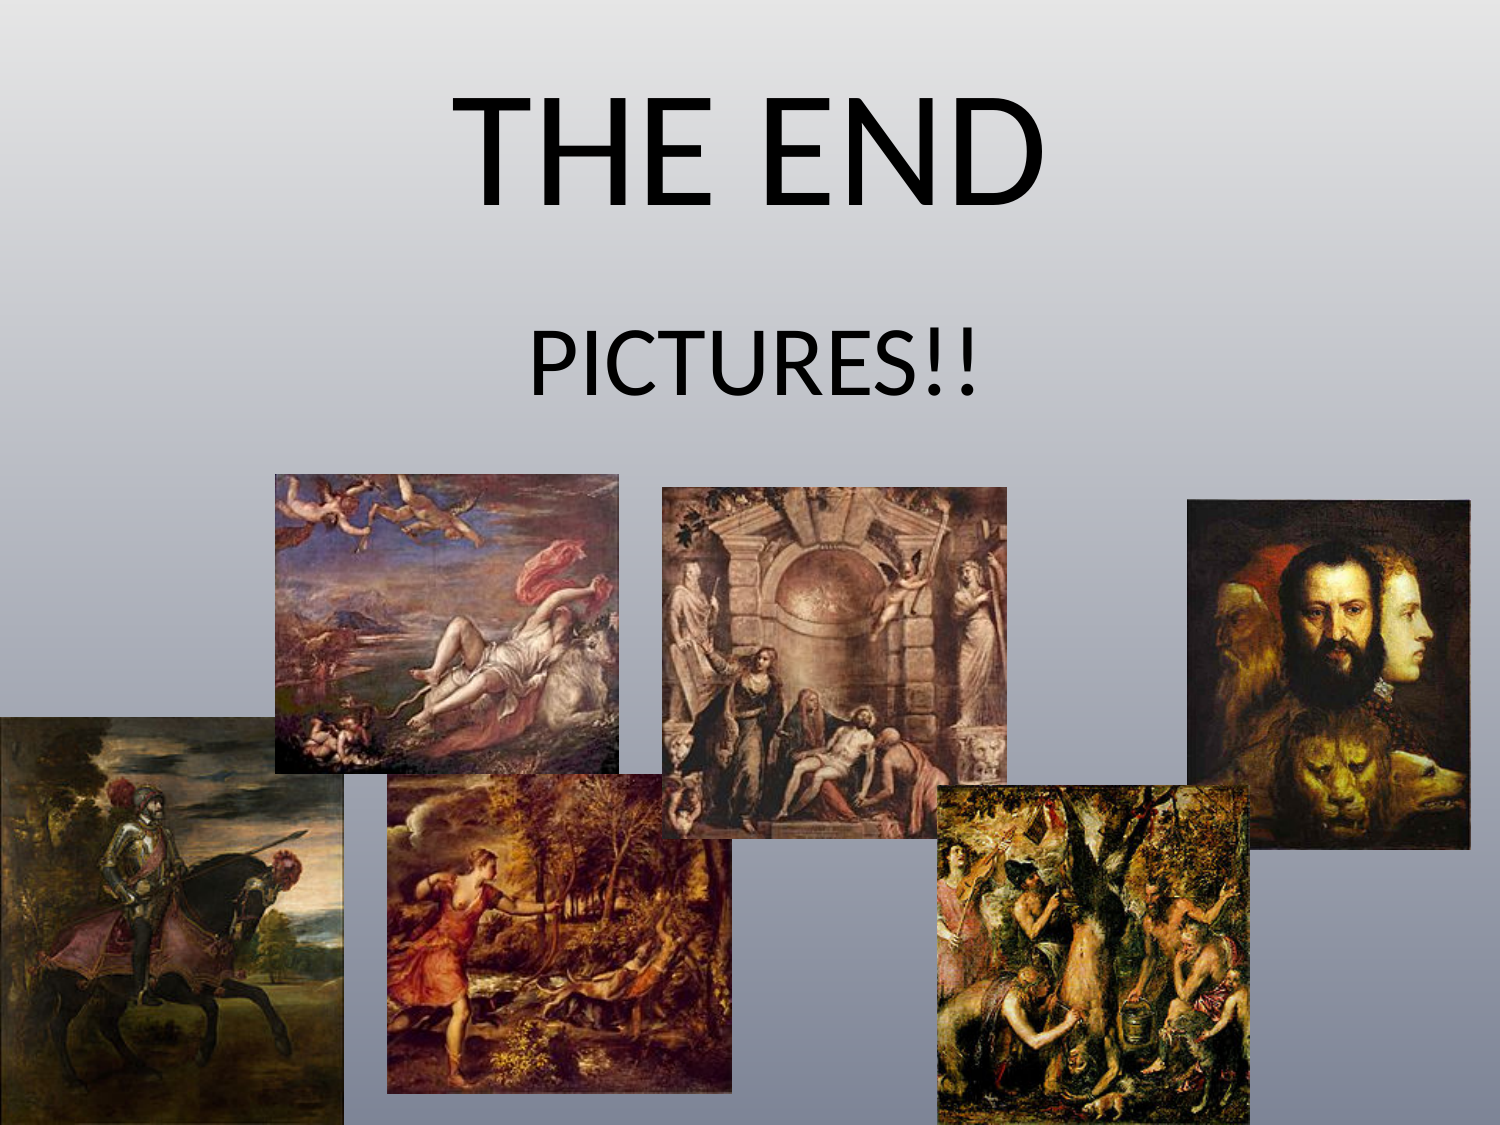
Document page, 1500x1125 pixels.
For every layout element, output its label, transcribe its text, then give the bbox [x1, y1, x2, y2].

picture [0, 474, 1471, 1125]
list PICTURES!! [512, 287, 1038, 413]
title THE END [75, 45, 1425, 233]
